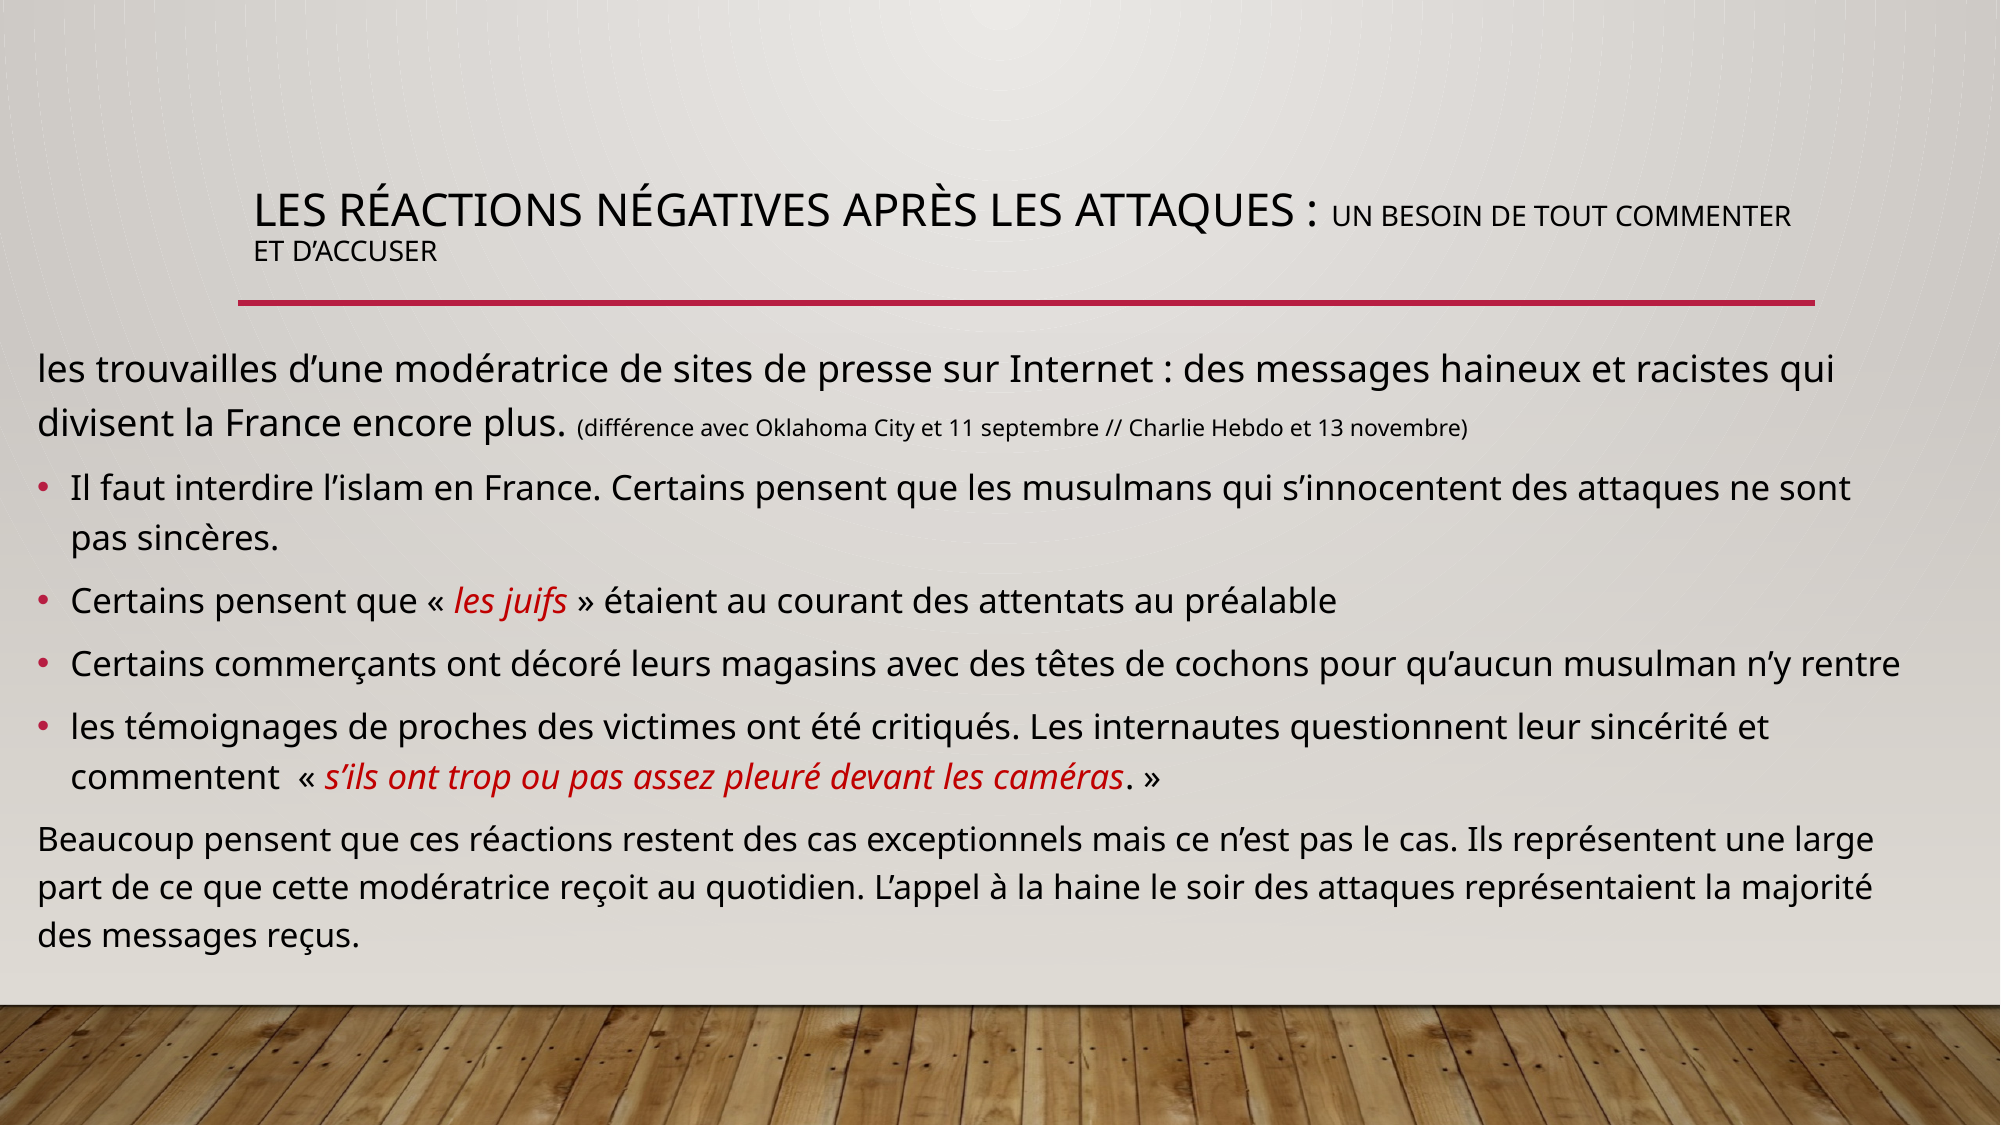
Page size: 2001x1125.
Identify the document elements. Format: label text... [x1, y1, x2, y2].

title Les réactions négatives après les attaques : un besoin de tout commenter et d’accuser [238, 180, 1814, 276]
list les trouvailles d’une modératrice de sites de presse sur Internet : des messages haineux et racistes qui divisent la France encore plus. (différence avec Oklahoma City et 11 septembre // Charlie Hebdo et 13 novembre) Il faut interdire l’islam en France. Certains pensent que les musulmans qui s’innocentent des attaques ne sont pas sincères. Certains pensent que « les juifs » étaient au courant des attentats au préalable Certains commerçants ont décoré leurs magasins avec des têtes de cochons pour qu’aucun musulman n’y rentre les témoignages de proches des victimes ont été critiqués. Les internautes questionnent leur sincérité et commentent « s’ils ont trop ou pas assez pleuré devant les caméras. » Beaucoup pensent que ces réactions restent des cas exceptionnels mais ce n’est pas le cas. Ils représentent une large part de ce que cette modératrice reçoit au quotidien. L’appel à la haine le soir des attaques représentaient la majorité des messages reçus. [22, 328, 1920, 1020]
picture [0, 1005, 2000, 1125]
